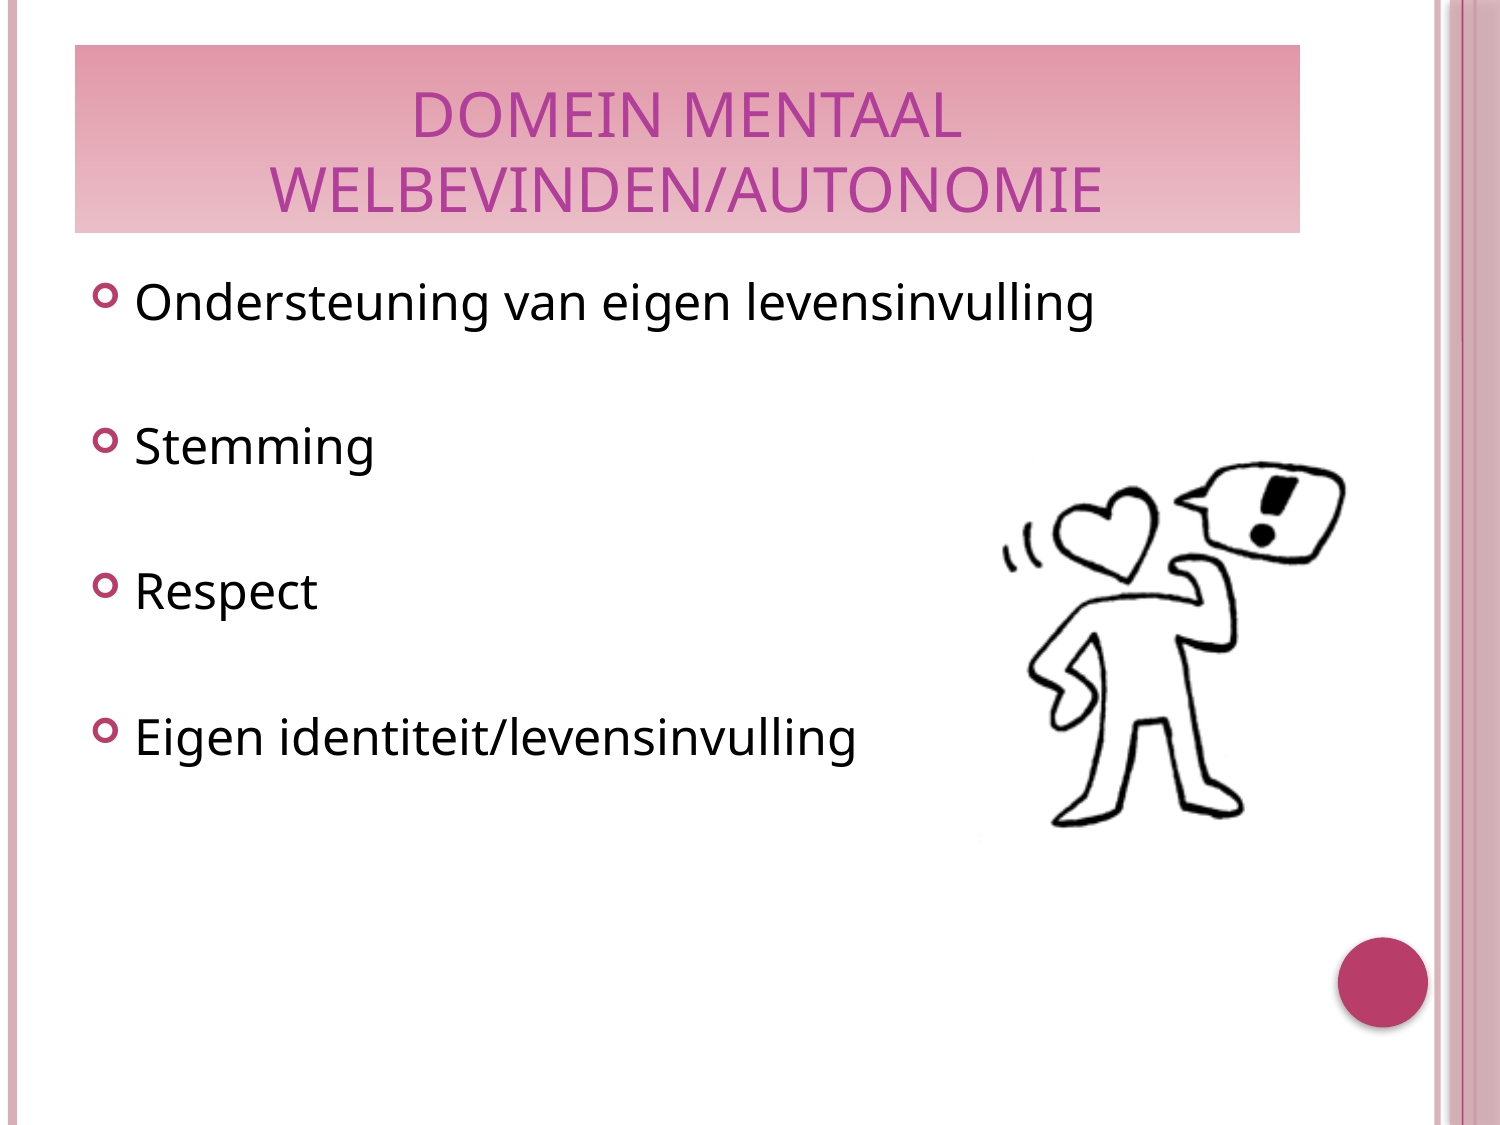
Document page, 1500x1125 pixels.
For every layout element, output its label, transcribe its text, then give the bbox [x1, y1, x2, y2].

title DOMEIN MENTAAL WELBEVINDEN/AUTONOMIE [75, 45, 1300, 233]
picture [979, 443, 1382, 847]
list Ondersteuning van eigen levensinvulling Stemming Respect Eigen identiteit/levensinvulling [75, 262, 1300, 1062]
